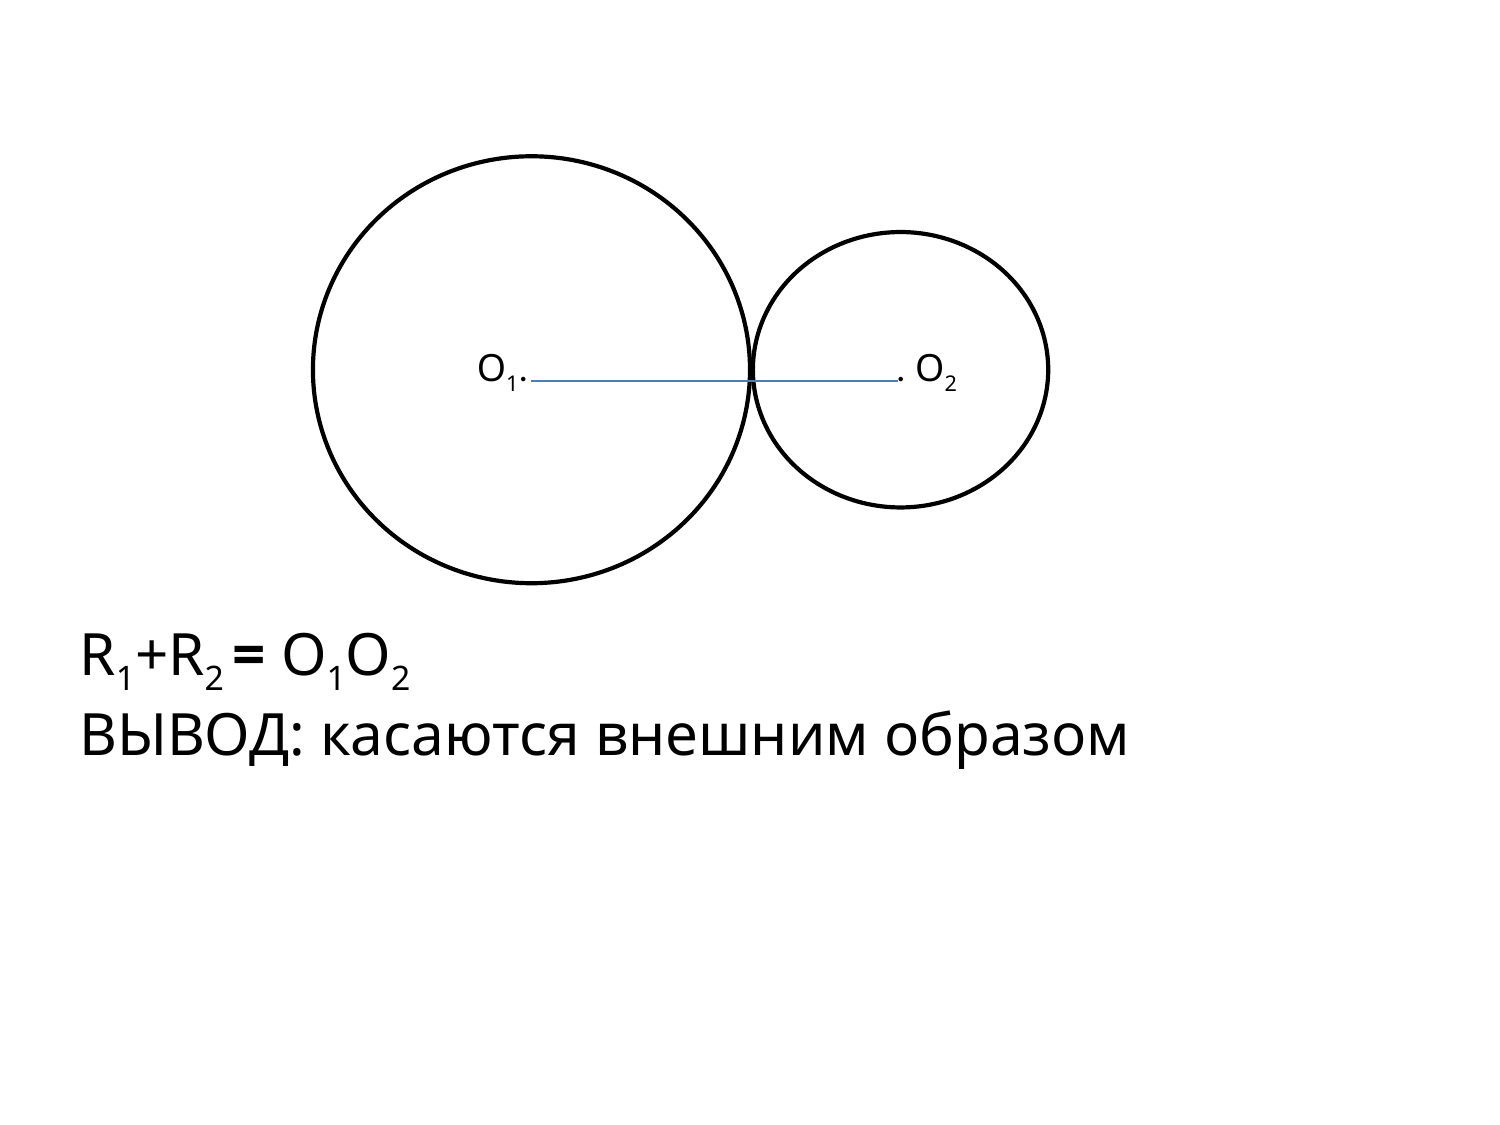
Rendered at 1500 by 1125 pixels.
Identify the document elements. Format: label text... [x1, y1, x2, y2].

text_box . O2 [750, 229, 1051, 510]
text_box R1+R2 = O1O2 ВЫВОД: касаются внешним образом [64, 609, 1376, 820]
text_box O1. [310, 154, 752, 586]
